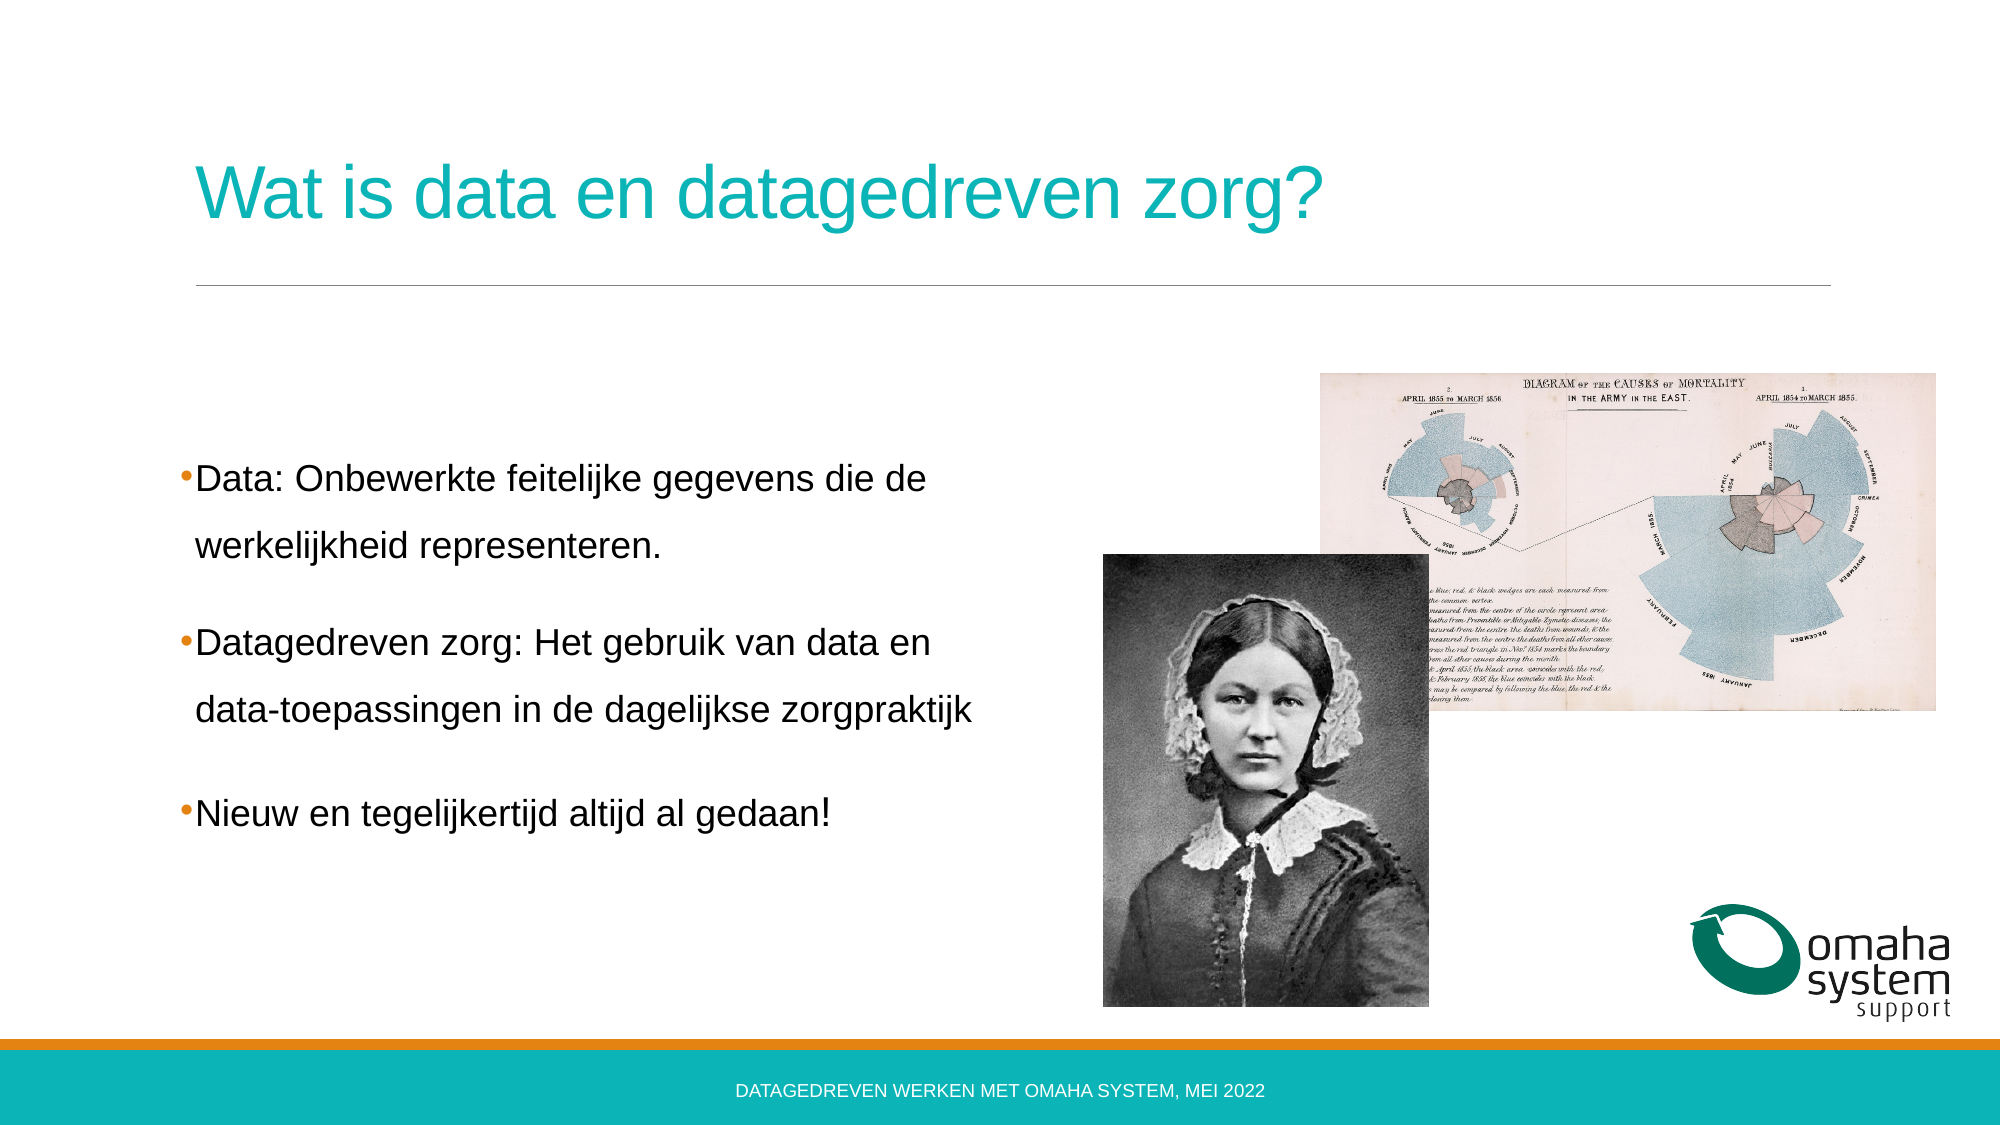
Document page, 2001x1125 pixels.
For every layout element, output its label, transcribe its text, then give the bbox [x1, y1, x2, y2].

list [1102, 553, 1430, 1008]
title Wat is data en datagedreven zorg? [180, 47, 1830, 285]
footer Datagedreven werken met Omaha System, mei 2022 [604, 1059, 1396, 1120]
picture [1690, 904, 1950, 1022]
list Data: Onbewerkte feitelijke gegevens die de werkelijkheid representeren. Datagedreven zorg: Het gebruik van data en data-toepassingen in de dagelijkse zorgpraktijk Nieuw en tegelijkertijd altijd al gedaan! [180, 302, 990, 963]
picture [1319, 373, 1936, 711]
